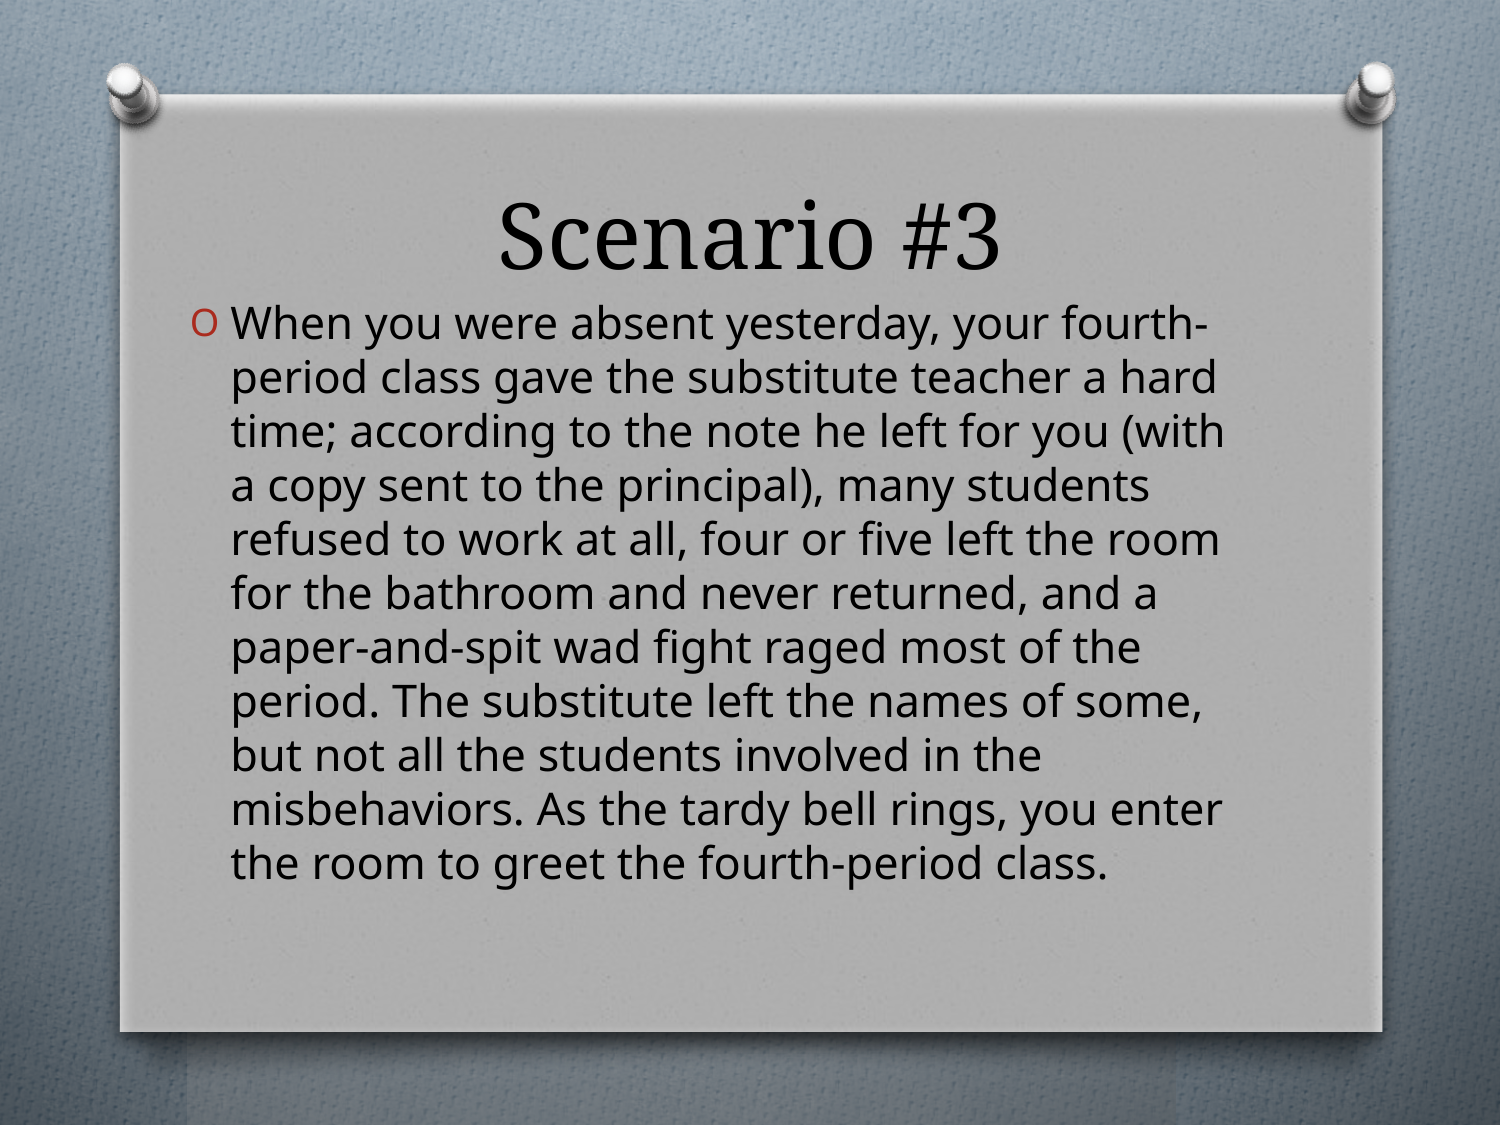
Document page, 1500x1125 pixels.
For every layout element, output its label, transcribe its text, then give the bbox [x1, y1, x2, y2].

title Scenario #3 [179, 134, 1323, 332]
picture [75, 29, 198, 153]
list When you were absent yesterday, your fourth-period class gave the substitute teacher a hard time; according to the note he left for you (with a copy sent to the principal), many students refused to work at all, four or five left the room for the bathroom and never returned, and a paper-and-spit wad fight raged most of the period. The substitute left the names of some, but not all the students involved in the misbehaviors. As the tardy bell rings, you enter the room to greet the fourth-period class. [174, 287, 1257, 939]
picture [1317, 35, 1439, 156]
